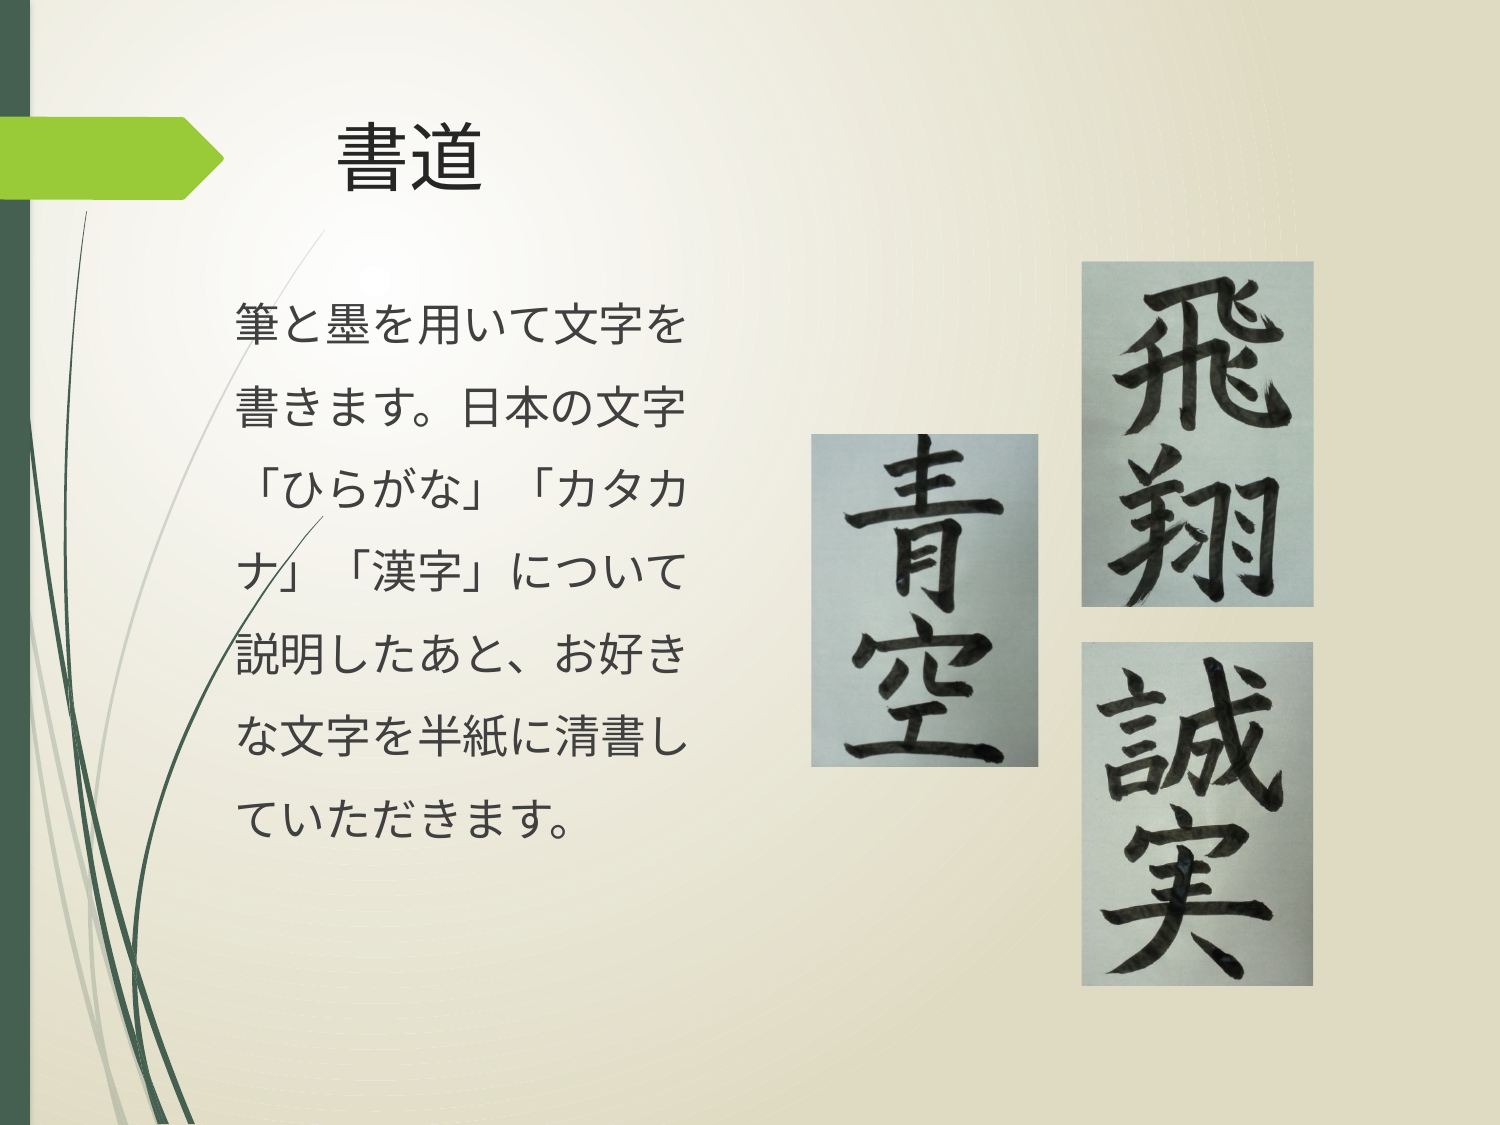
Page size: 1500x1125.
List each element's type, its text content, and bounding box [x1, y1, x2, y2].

title 書道 [319, 102, 1400, 313]
picture [758, 262, 1371, 986]
list 筆と墨を用いて文字を書きます。日本の文字「ひらがな」「カタカナ」「漢字」について説明したあと、お好きな文字を半紙に清書していただきます。 [219, 261, 727, 985]
